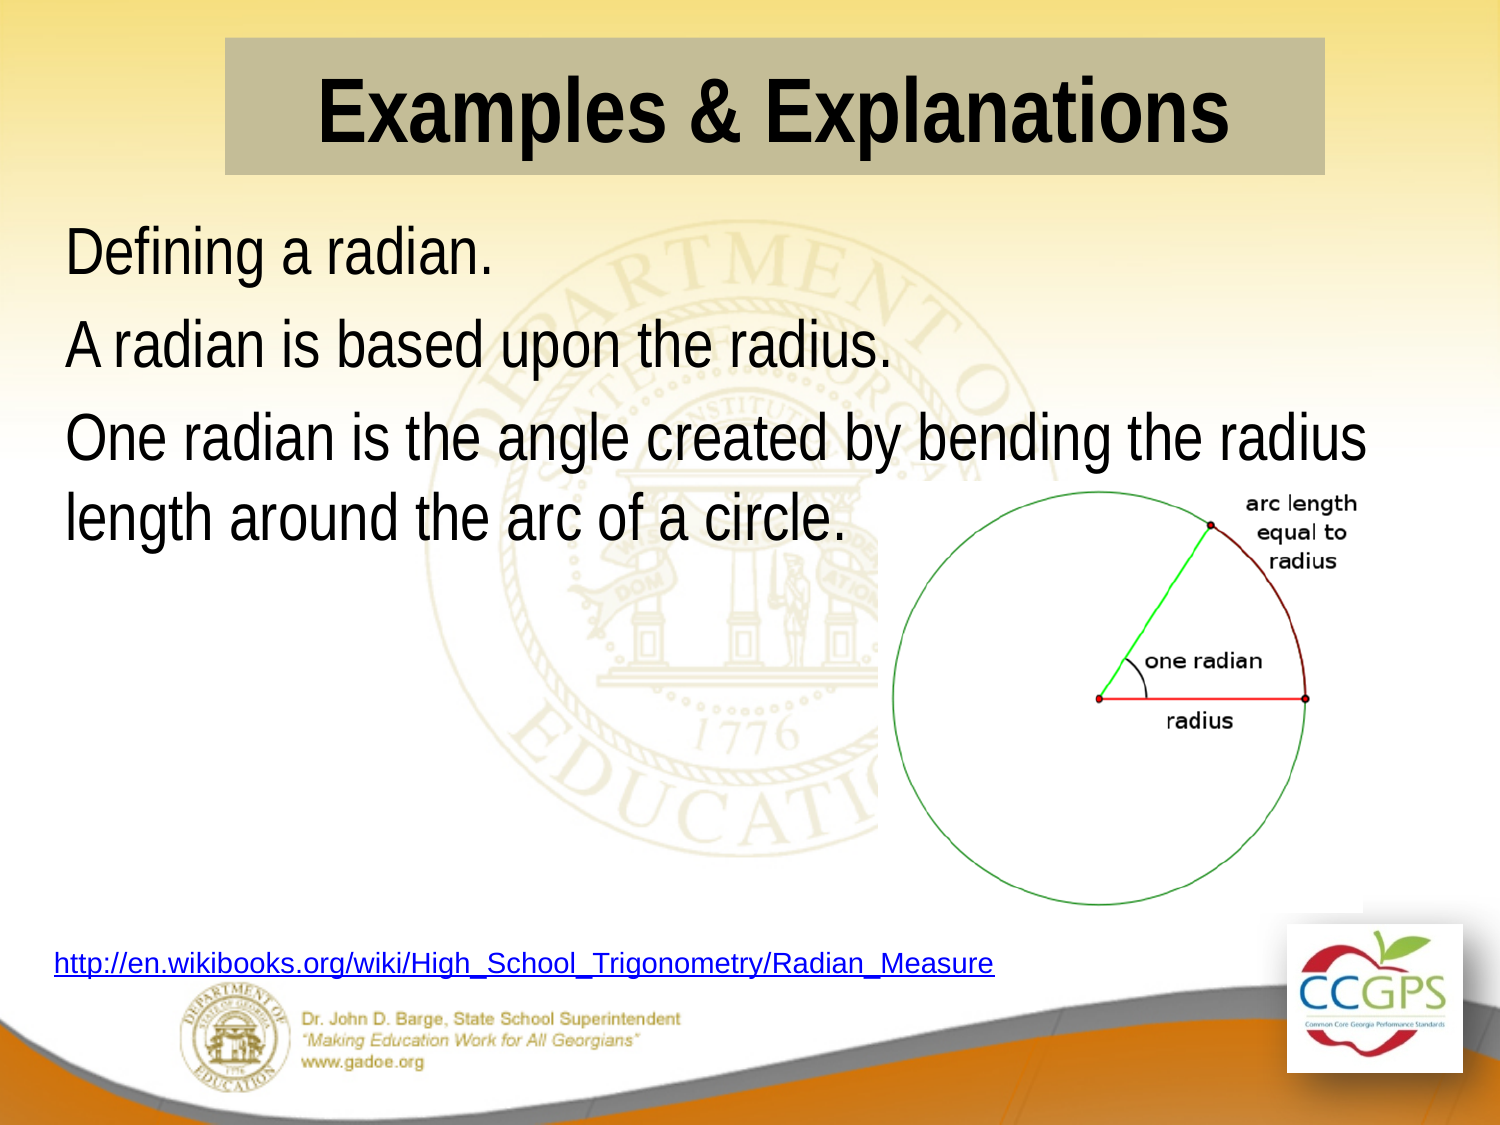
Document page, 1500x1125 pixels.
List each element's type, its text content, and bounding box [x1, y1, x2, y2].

title Examples & Explanations [224, 37, 1326, 176]
picture [0, 0, 1500, 1125]
subtitle Defining a radian. A radian is based upon the radius. One radian is the angle created by bending the radius length around the arc of a circle. [49, 199, 1426, 926]
text_box http://en.wikibooks.org/wiki/High_School_Trigonometry/Radian_Measure [39, 936, 1011, 987]
